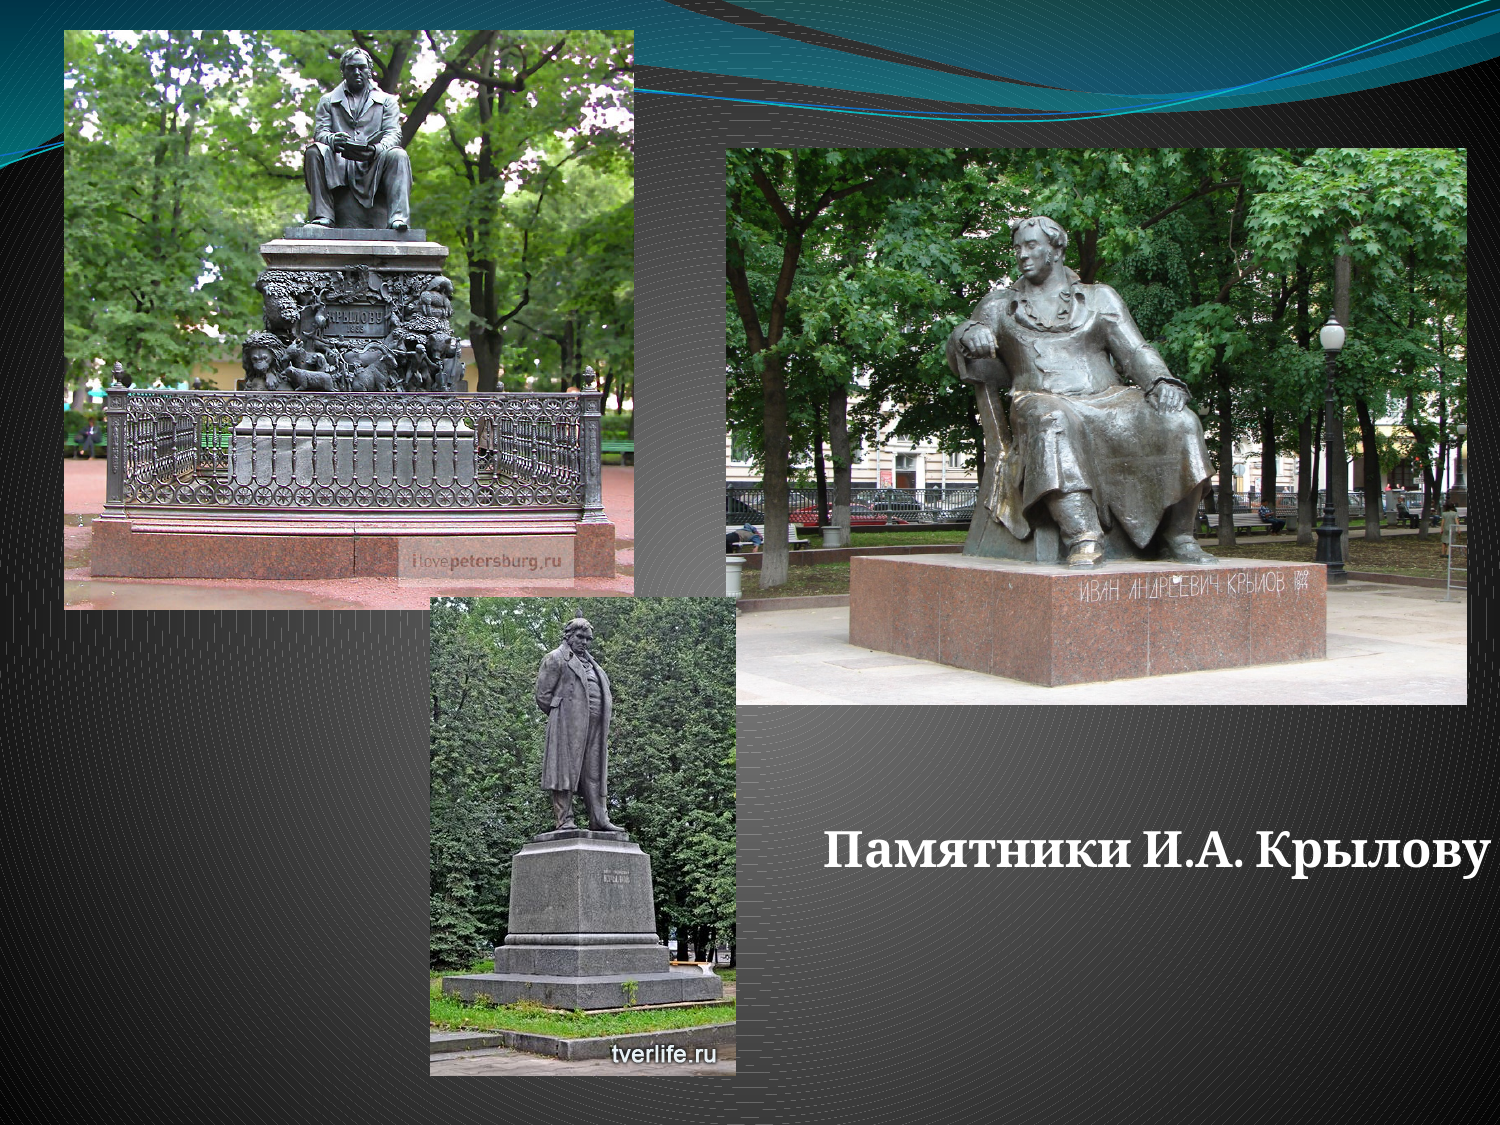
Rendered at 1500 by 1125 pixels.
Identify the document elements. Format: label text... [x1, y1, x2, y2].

text_box Памятники И.А. Крылову [809, 810, 1500, 886]
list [64, 30, 635, 610]
picture [430, 148, 1467, 1077]
